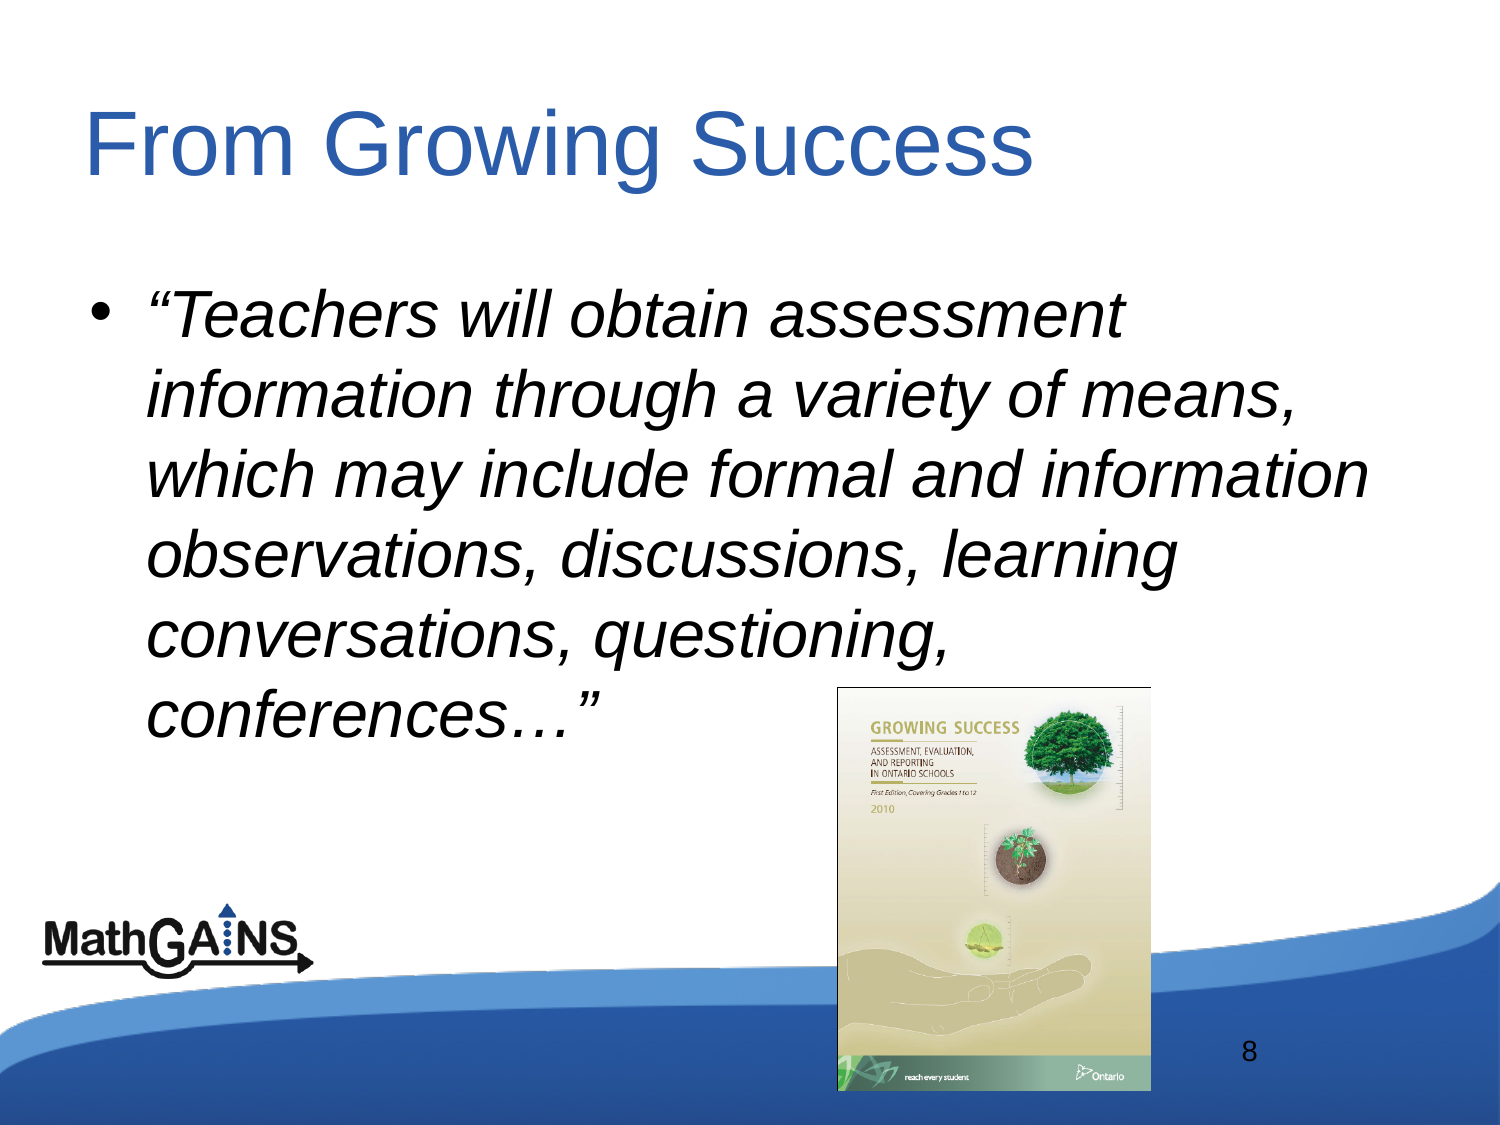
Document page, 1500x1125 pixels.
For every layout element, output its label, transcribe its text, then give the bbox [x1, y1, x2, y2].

list “Teachers will obtain assessment information through a variety of means, which may include formal and information observations, discussions, learning conversations, questioning, conferences…” [74, 261, 1426, 763]
picture [0, 687, 1500, 1125]
slide_number 8 [1223, 1023, 1277, 1075]
title From Growing Success [74, 14, 1426, 261]
